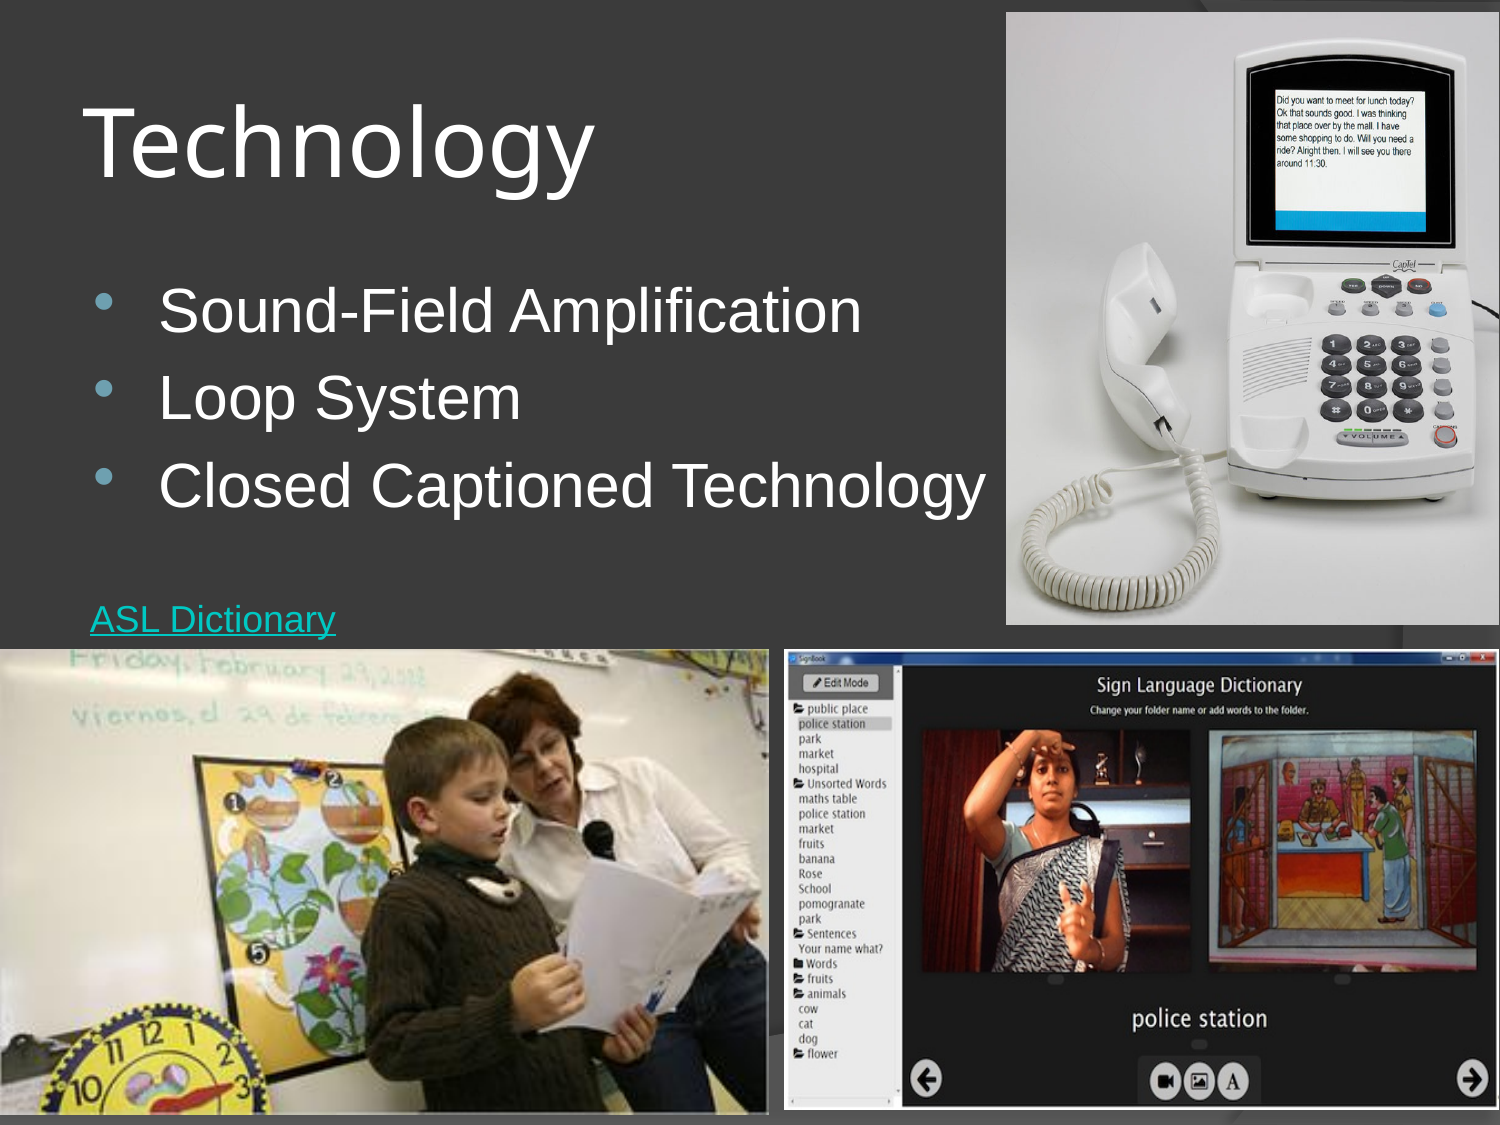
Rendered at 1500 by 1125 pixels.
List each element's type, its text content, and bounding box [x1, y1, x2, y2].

list Sound-Field Amplification Loop System Closed Captioned Technology [75, 262, 1300, 642]
title Technology [75, 45, 997, 233]
picture [1006, 12, 1499, 626]
text_box ASL Dictionary [74, 587, 663, 641]
picture [0, 649, 769, 1116]
picture [784, 649, 1499, 1110]
